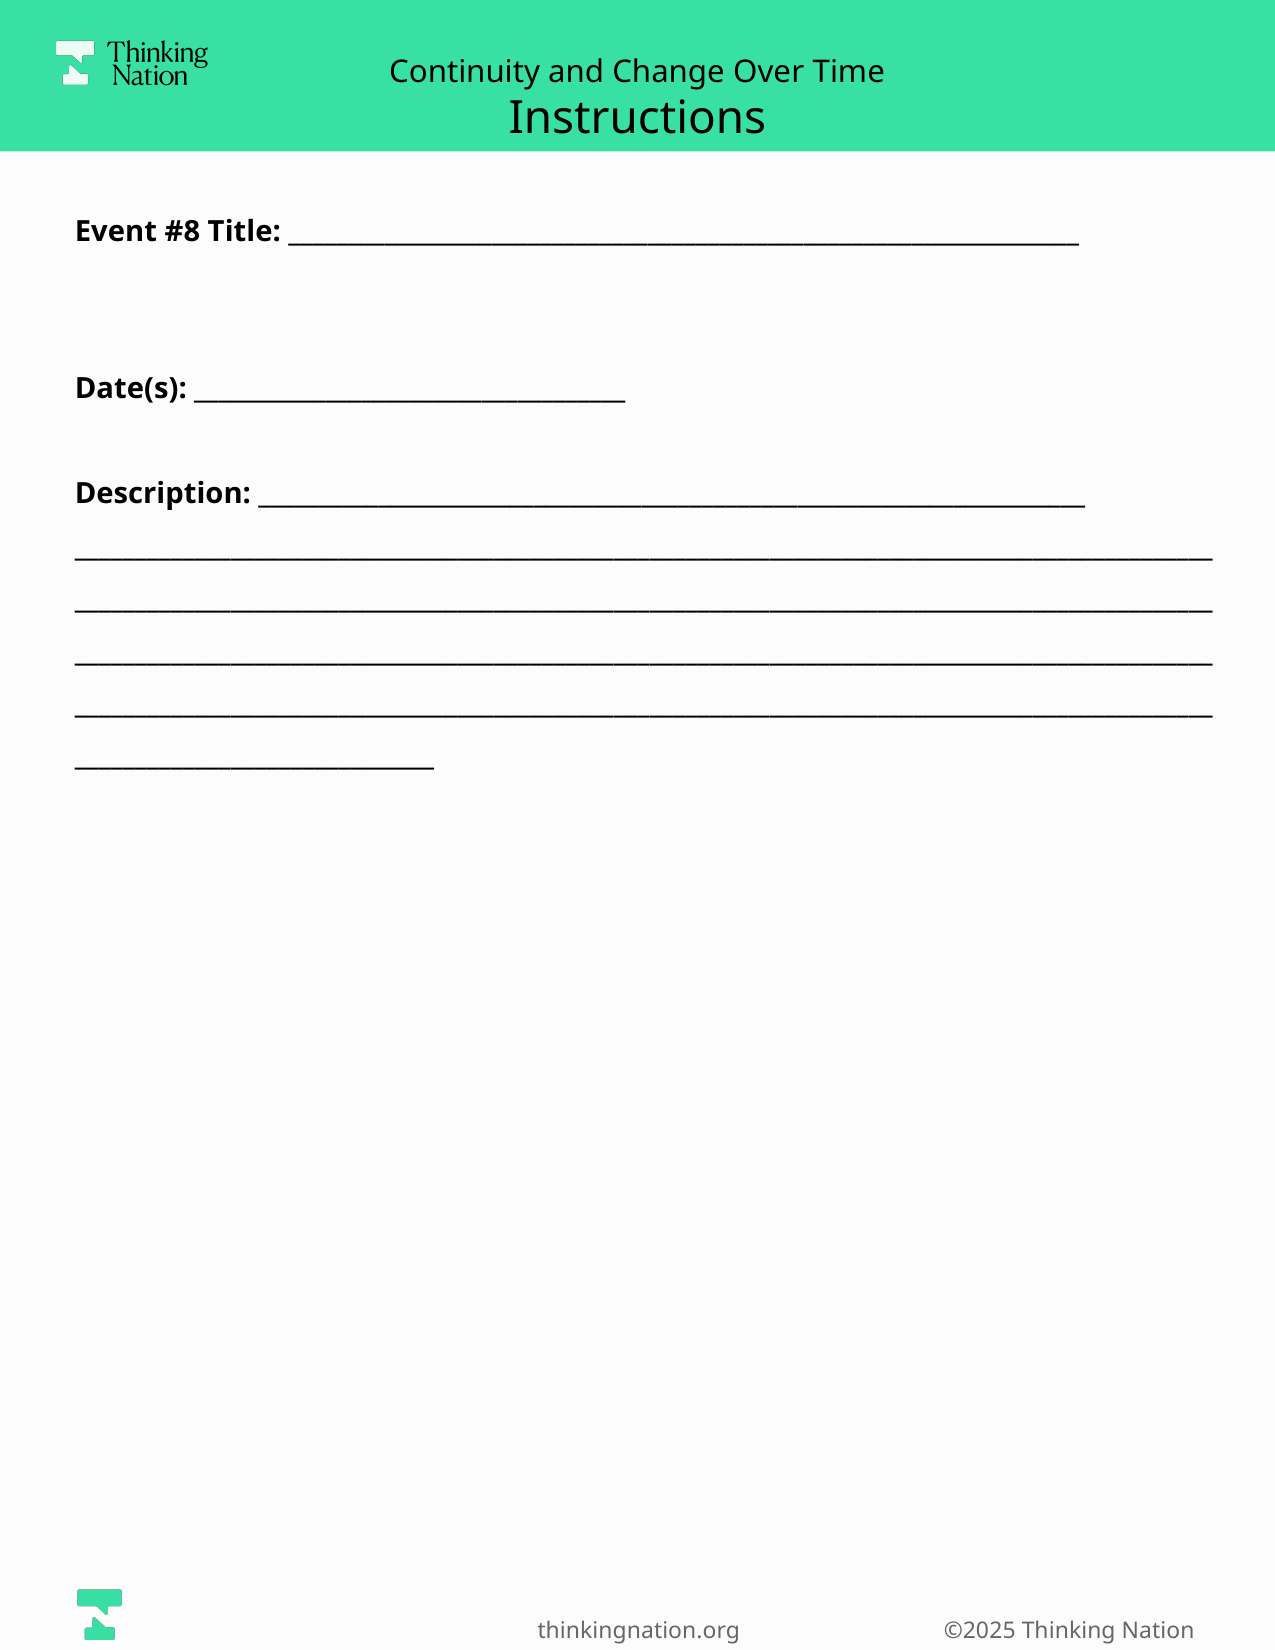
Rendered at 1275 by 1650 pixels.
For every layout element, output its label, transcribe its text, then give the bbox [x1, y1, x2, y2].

text_box ©2025 Thinking Nation [909, 1599, 1211, 1650]
picture [38, 26, 213, 99]
picture [63, 1578, 135, 1650]
text_box thinkingnation.org [488, 1599, 790, 1650]
text_box Event #8 Title: __________________________________________________________________ Date(s): ____________________________________ Description: _____________________________________________________________________ __________________________________________________________________________________________________________________________________________________________________________________________________________________________________________________________________________________________________________________________________________________________________________________________________________________________ [59, 179, 1236, 1580]
text_box Continuity and Change Over Time Instructions [0, 0, 1275, 152]
